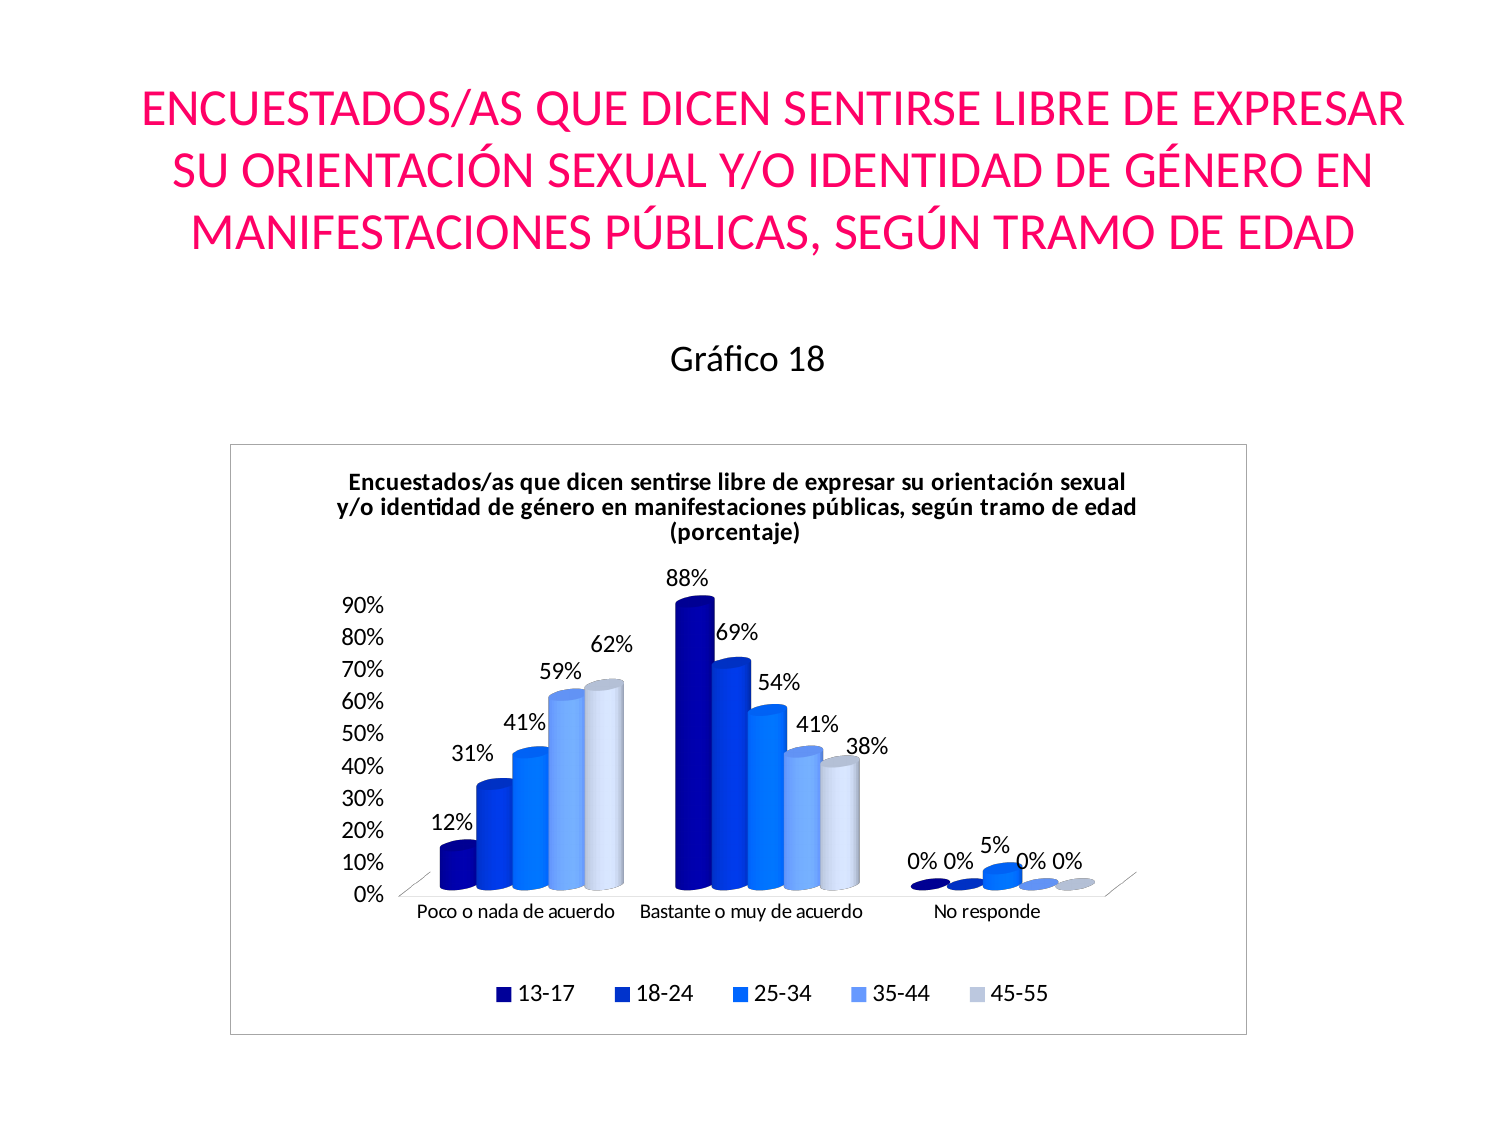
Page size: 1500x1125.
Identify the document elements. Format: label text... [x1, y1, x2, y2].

text_box ENCUESTADOS/AS QUE DICEN SENTIRSE LIBRE DE EXPRESAR SU ORIENTACIÓN SEXUAL Y/O IDENTIDAD DE GÉNERO EN MANIFESTACIONES PÚBLICAS, SEGÚN TRAMO DE EDAD [100, 113, 1447, 220]
text_box Gráfico 18 [655, 326, 868, 386]
chart [229, 444, 1247, 1036]
